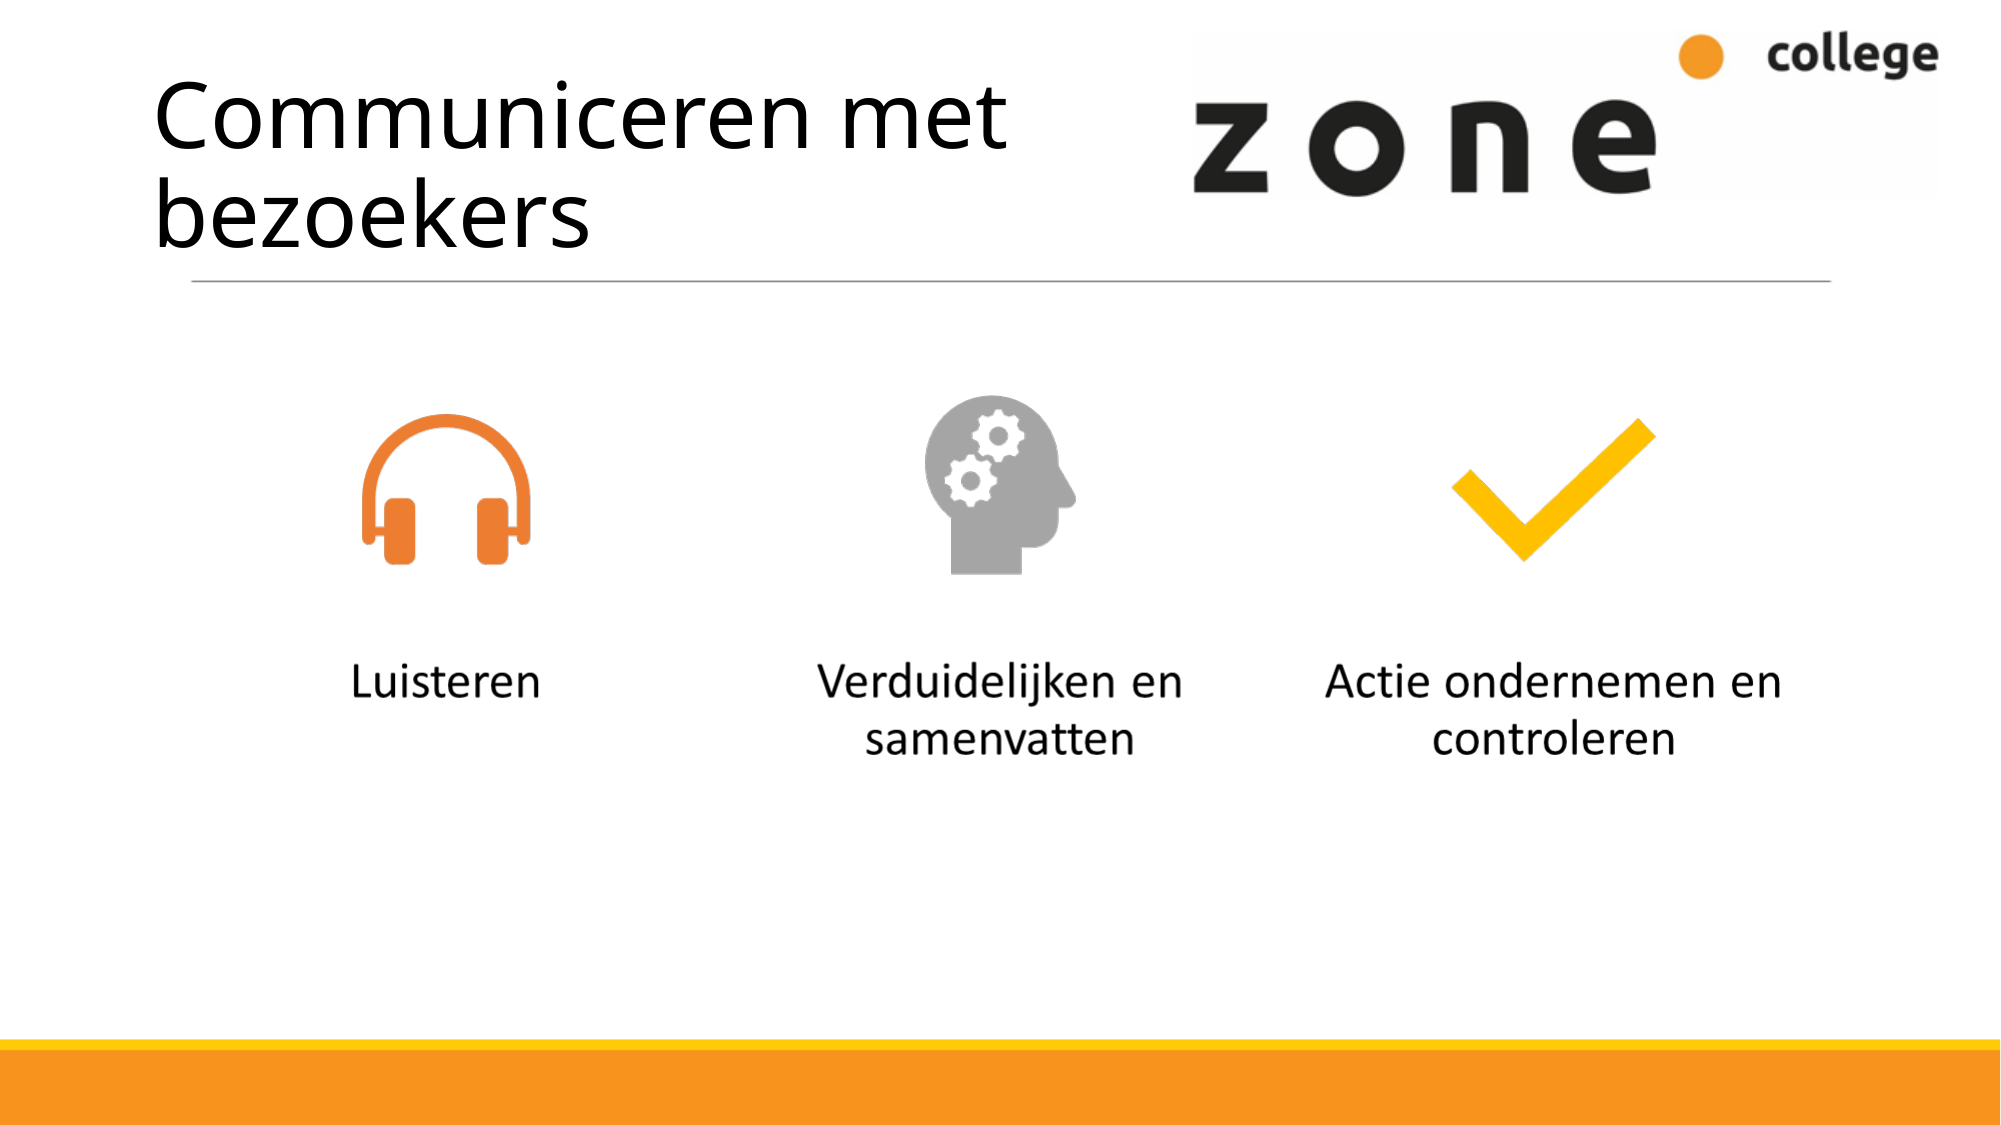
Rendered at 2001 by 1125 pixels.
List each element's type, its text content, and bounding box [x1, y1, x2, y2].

picture [0, 0, 2001, 1125]
title Communiceren met bezoekers [137, 59, 1193, 278]
